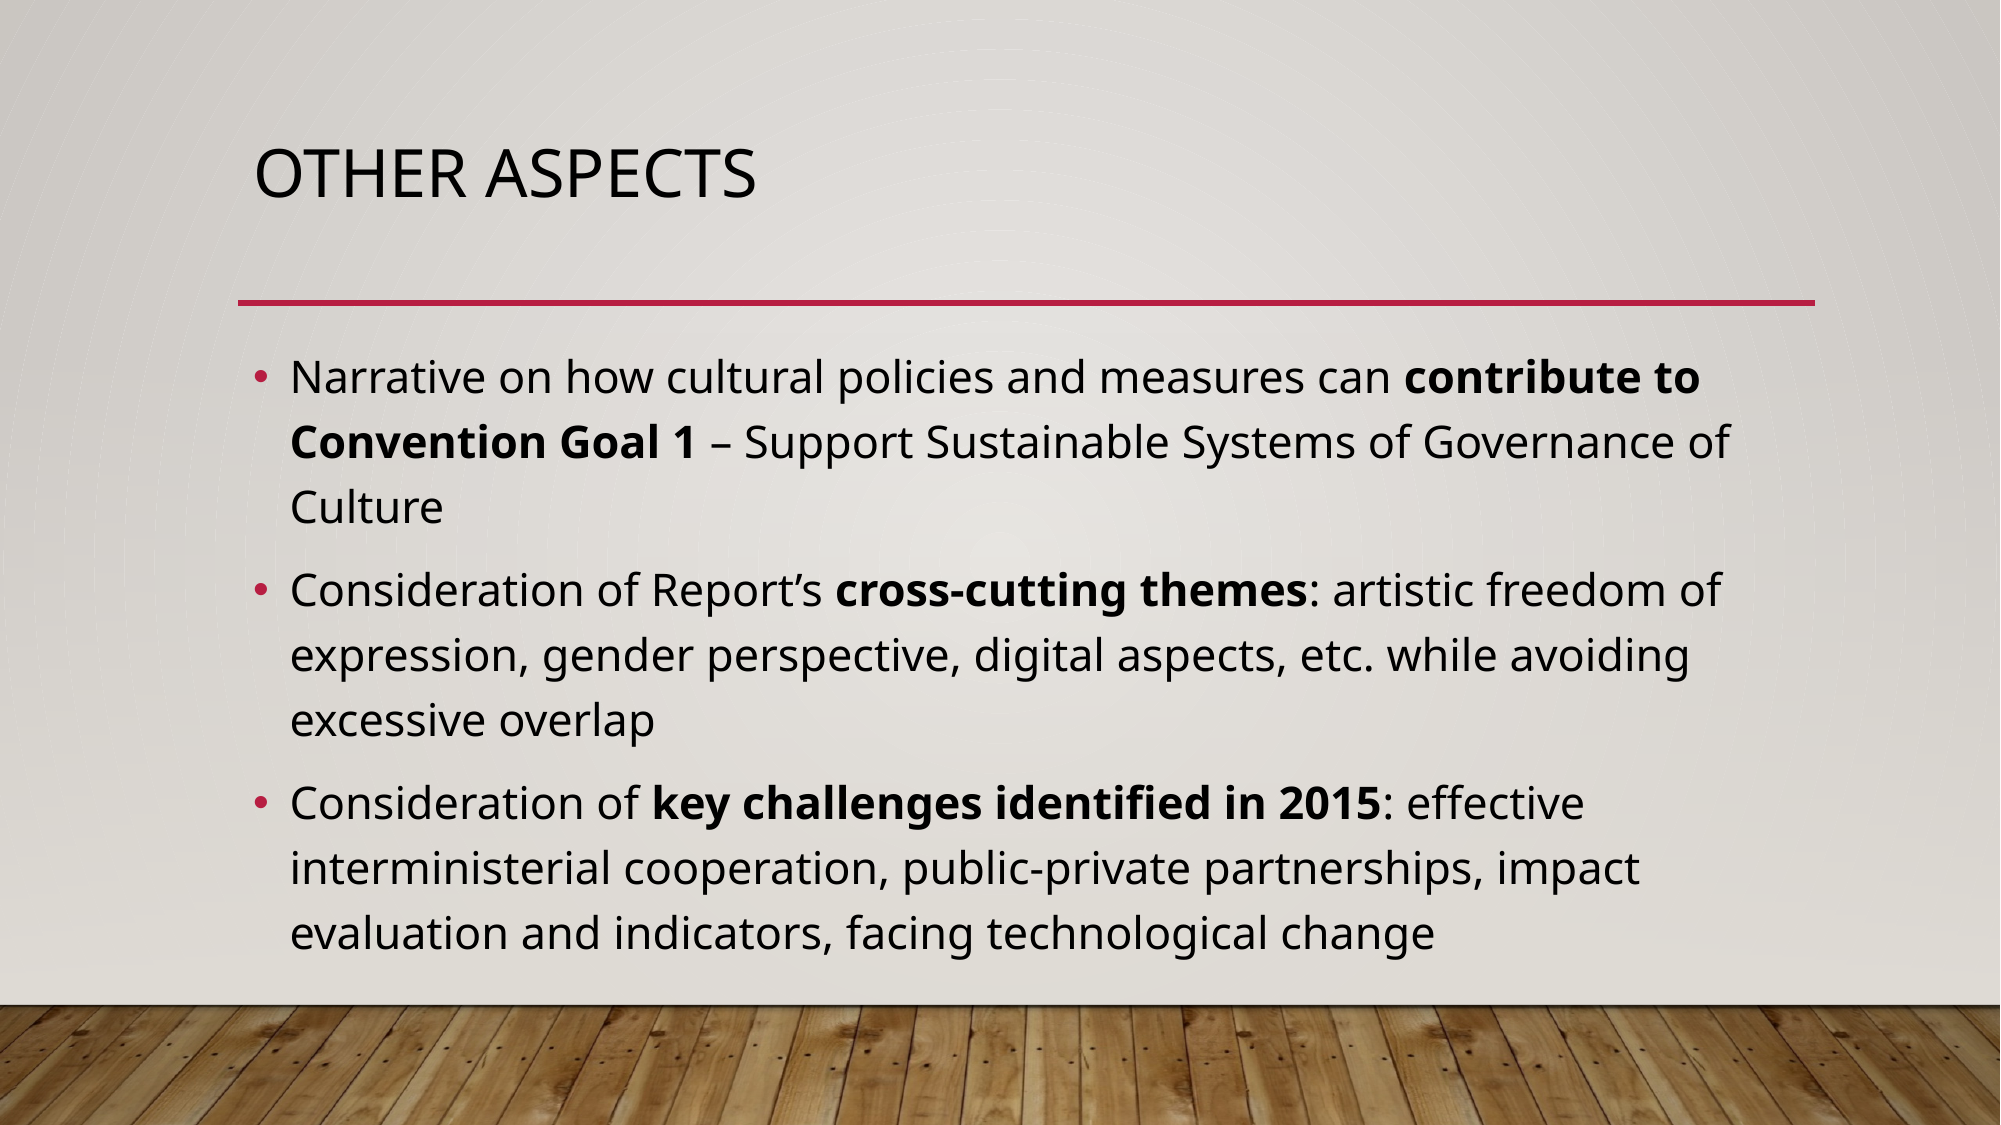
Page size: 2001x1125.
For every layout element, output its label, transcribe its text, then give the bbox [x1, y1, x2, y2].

title Other aspects [238, 131, 1814, 305]
picture [0, 1005, 2000, 1125]
list Narrative on how cultural policies and measures can contribute to Convention Goal 1 – Support Sustainable Systems of Governance of Culture Consideration of Report’s cross-cutting themes: artistic freedom of expression, gender perspective, digital aspects, etc. while avoiding excessive overlap Consideration of key challenges identified in 2015: effective interministerial cooperation, public-private partnerships, impact evaluation and indicators, facing technological change [238, 330, 1814, 970]
